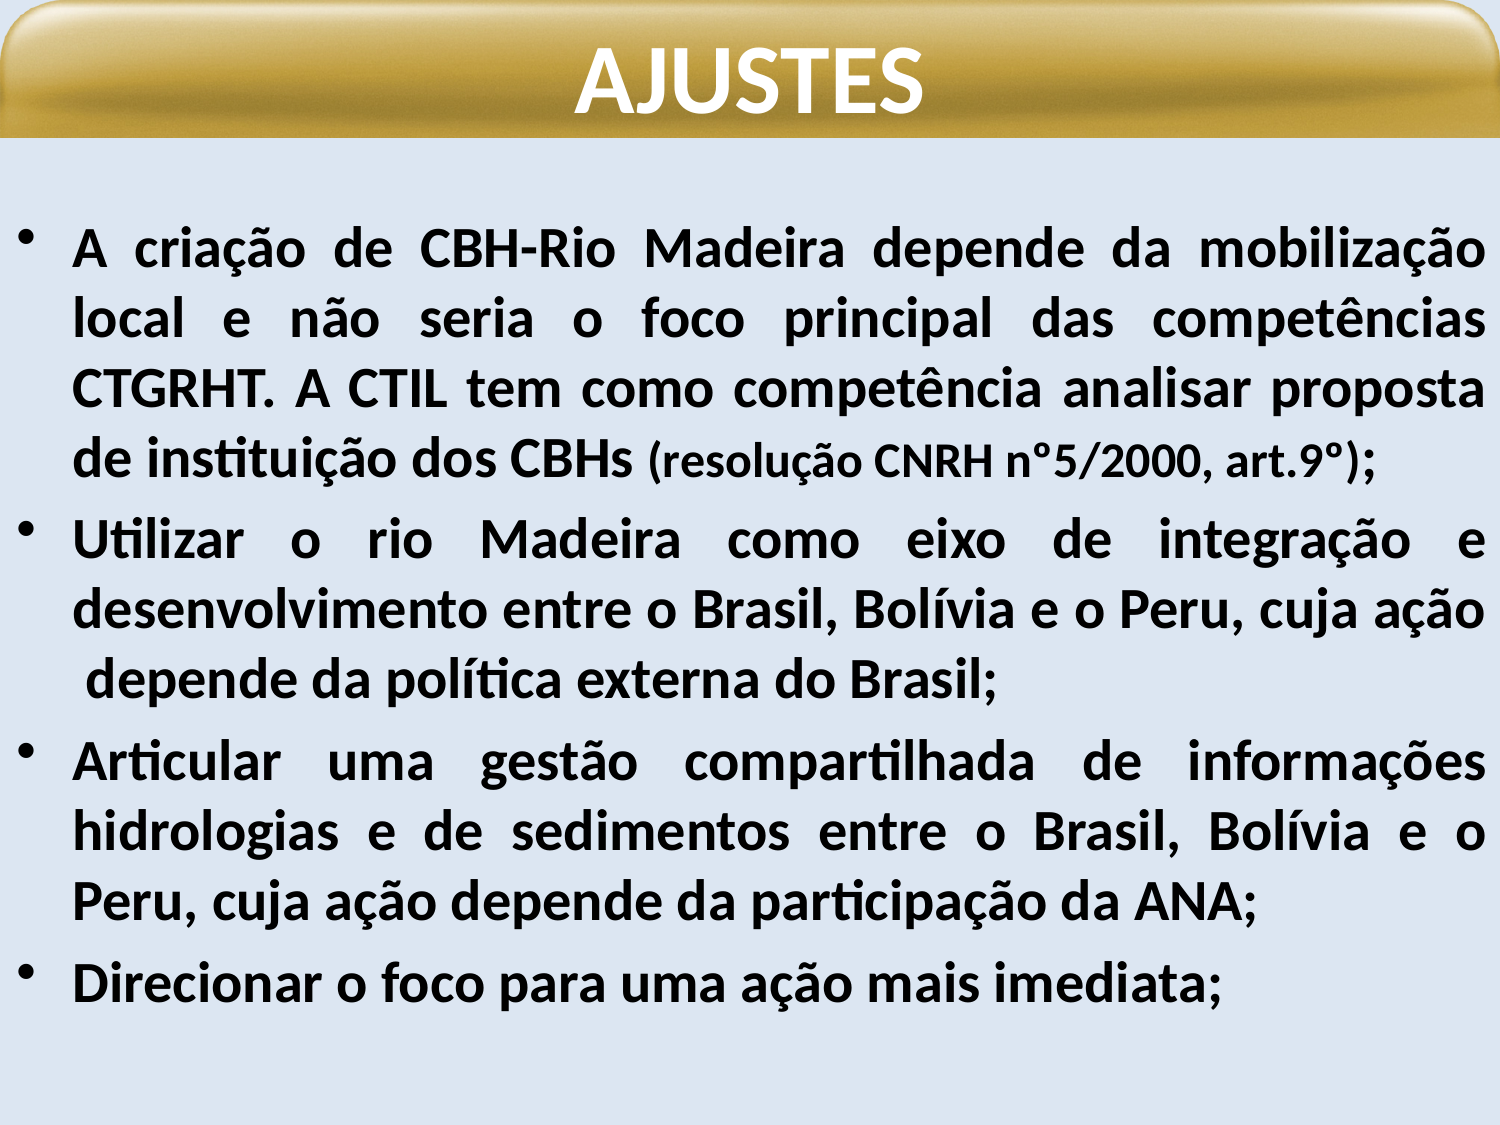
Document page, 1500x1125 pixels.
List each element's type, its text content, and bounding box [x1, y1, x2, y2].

text_box A criação de CBH-Rio Madeira depende da mobilização local e não seria o foco principal das competências CTGRHT. A CTIL tem como competência analisar proposta de instituição dos CBHs (resolução CNRH nº5/2000, art.9º); Utilizar o rio Madeira como eixo de integração e desenvolvimento entre o Brasil, Bolívia e o Peru, cuja ação depende da política externa do Brasil; Articular uma gestão compartilhada de informações hidrologias e de sedimentos entre o Brasil, Bolívia e o Peru, cuja ação depende da participação da ANA; Direcionar o foco para uma ação mais imediata; [1, 201, 1500, 1000]
picture [0, 0, 1500, 138]
